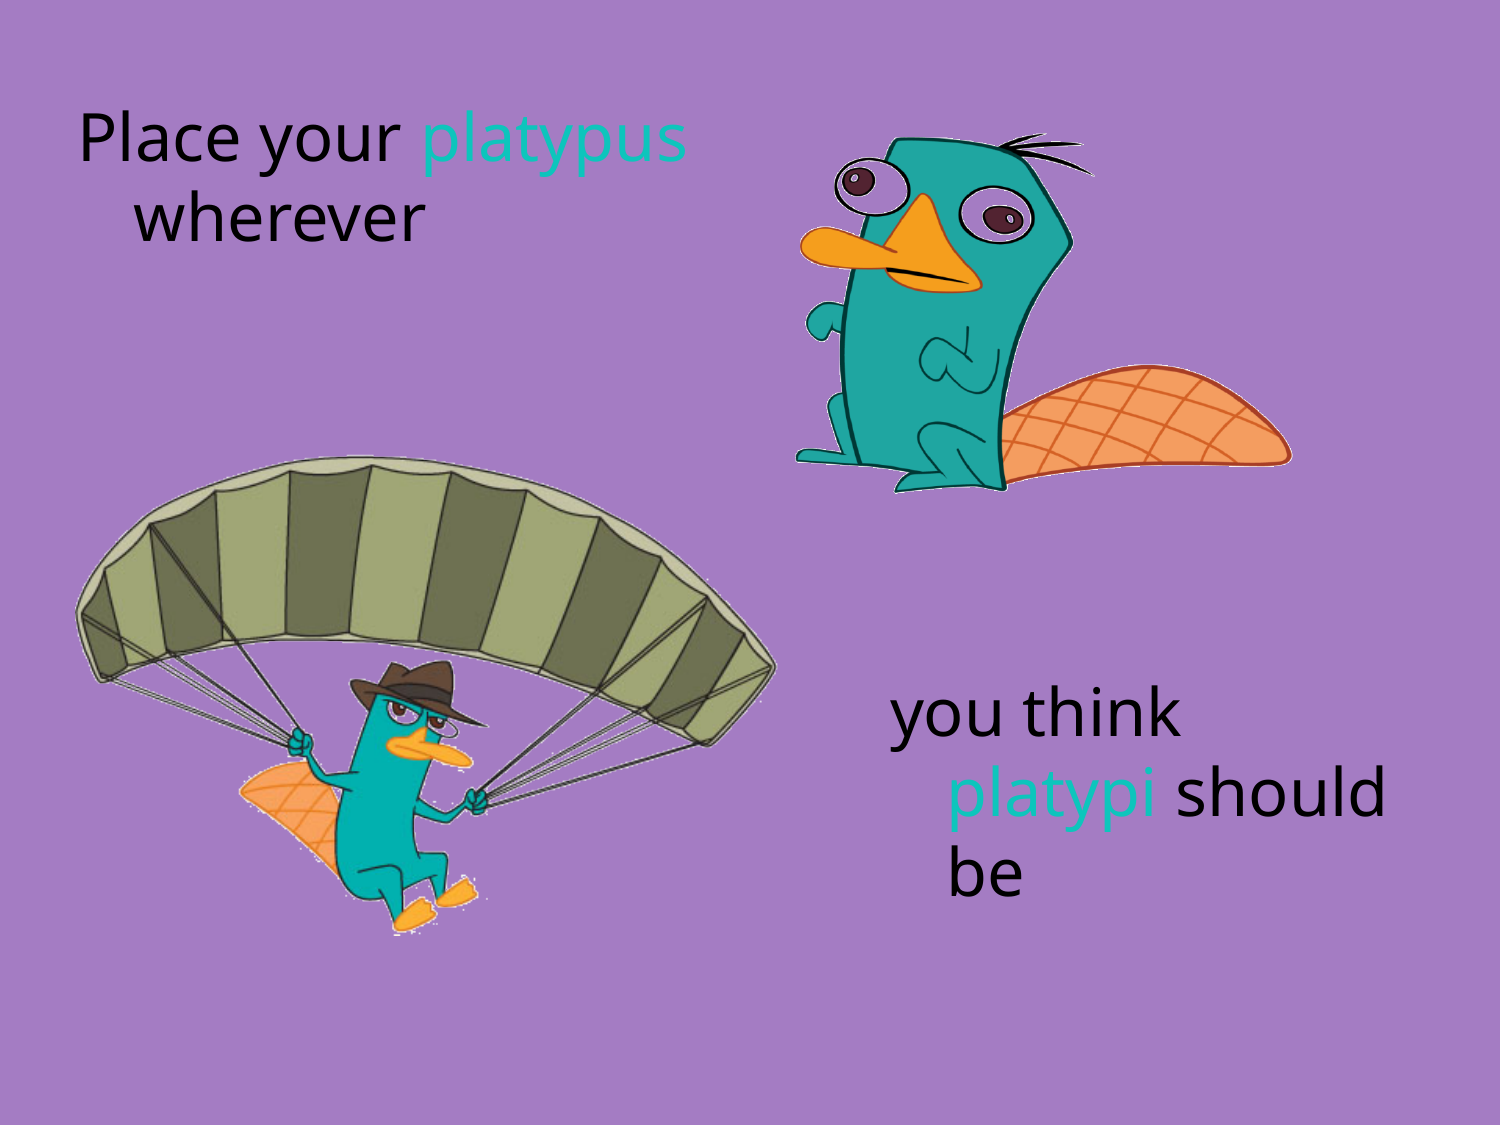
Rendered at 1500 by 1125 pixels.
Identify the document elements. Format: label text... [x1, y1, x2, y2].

list Place your platypus wherever [62, 87, 738, 350]
picture [74, 112, 1303, 937]
list you think platypi should be [875, 662, 1425, 875]
